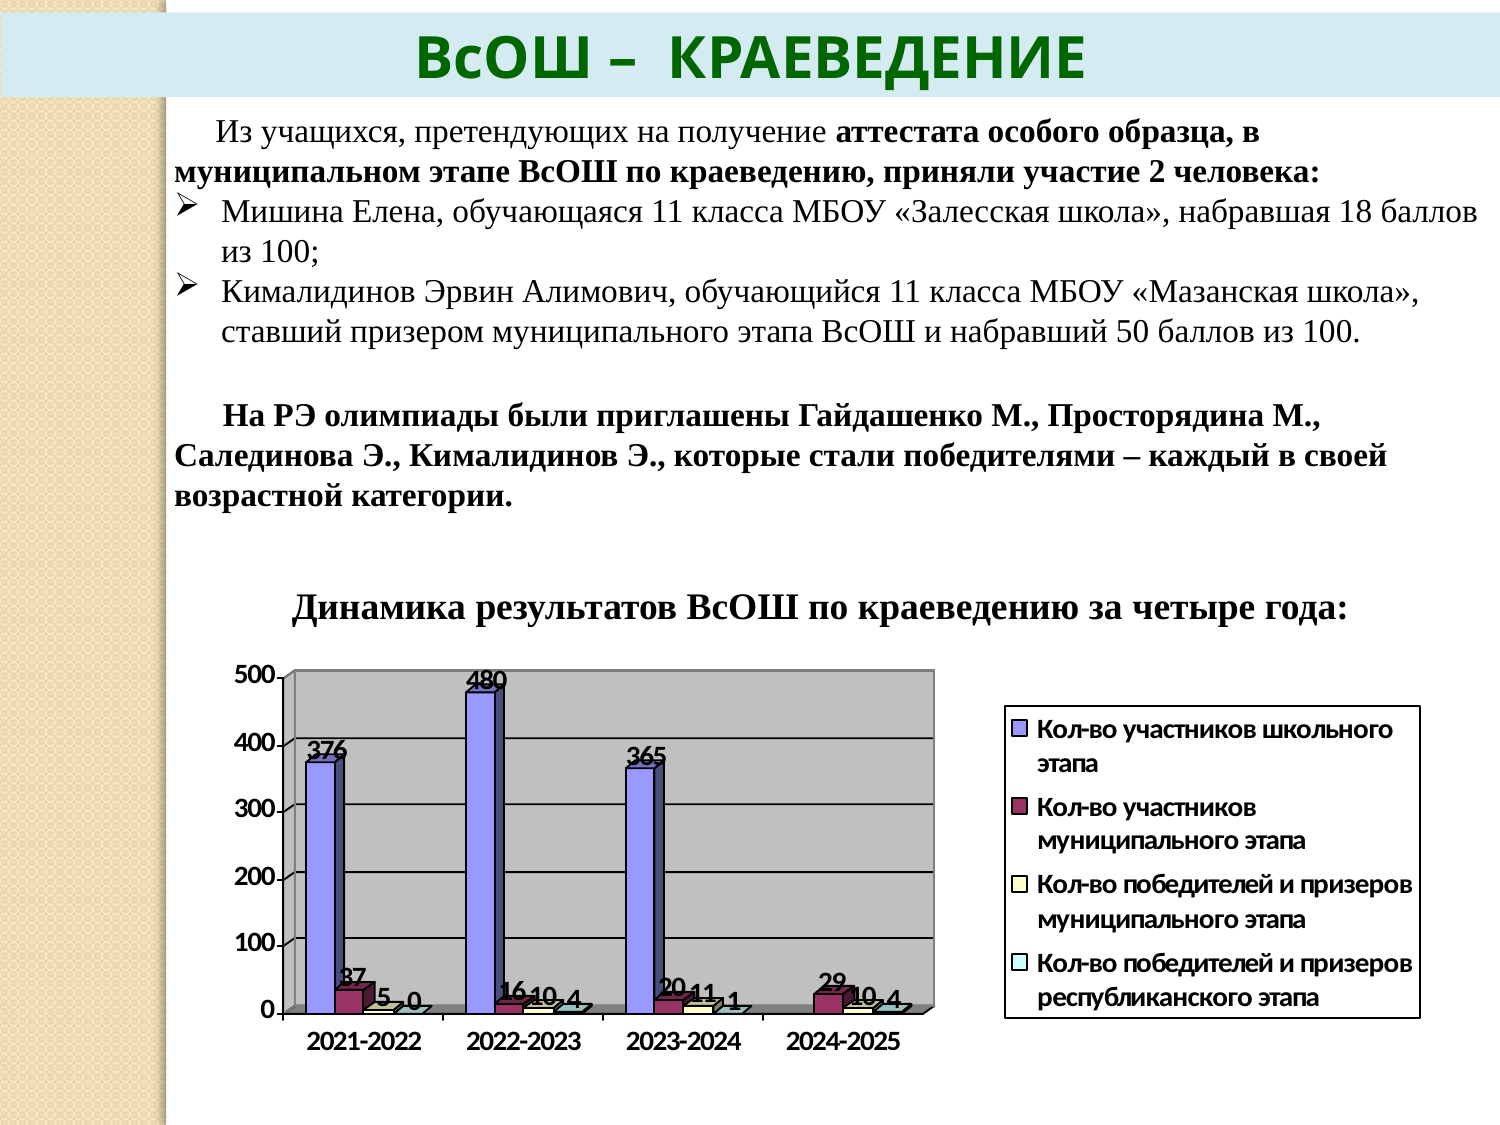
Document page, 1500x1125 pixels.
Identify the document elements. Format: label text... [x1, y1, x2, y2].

text_box ВсОШ – КРАЕВЕДЕНИЕ [1, 12, 1500, 98]
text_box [151, 620, 1439, 1107]
text_box Из учащихся, претендующих на получение аттестата особого образца, в муниципальном этапе ВсОШ по краеведению, приняли участие 2 человека: Мишина Елена, обучающаяся 11 класса МБОУ «Залесская школа», набравшая 18 баллов из 100; Кималидинов Эрвин Алимович, обучающийся 11 класса МБОУ «Мазанская школа», ставший призером муниципального этапа ВсОШ и набравший 50 баллов из 100. На РЭ олимпиады были приглашены Гайдашенко М., Просторядина М., Салединова Э., Кималидинов Э., которые стали победителями – каждый в своей возрастной категории. [159, 101, 1500, 656]
text_box Динамика результатов ВсОШ по краеведению за четыре года: [194, 574, 1447, 656]
